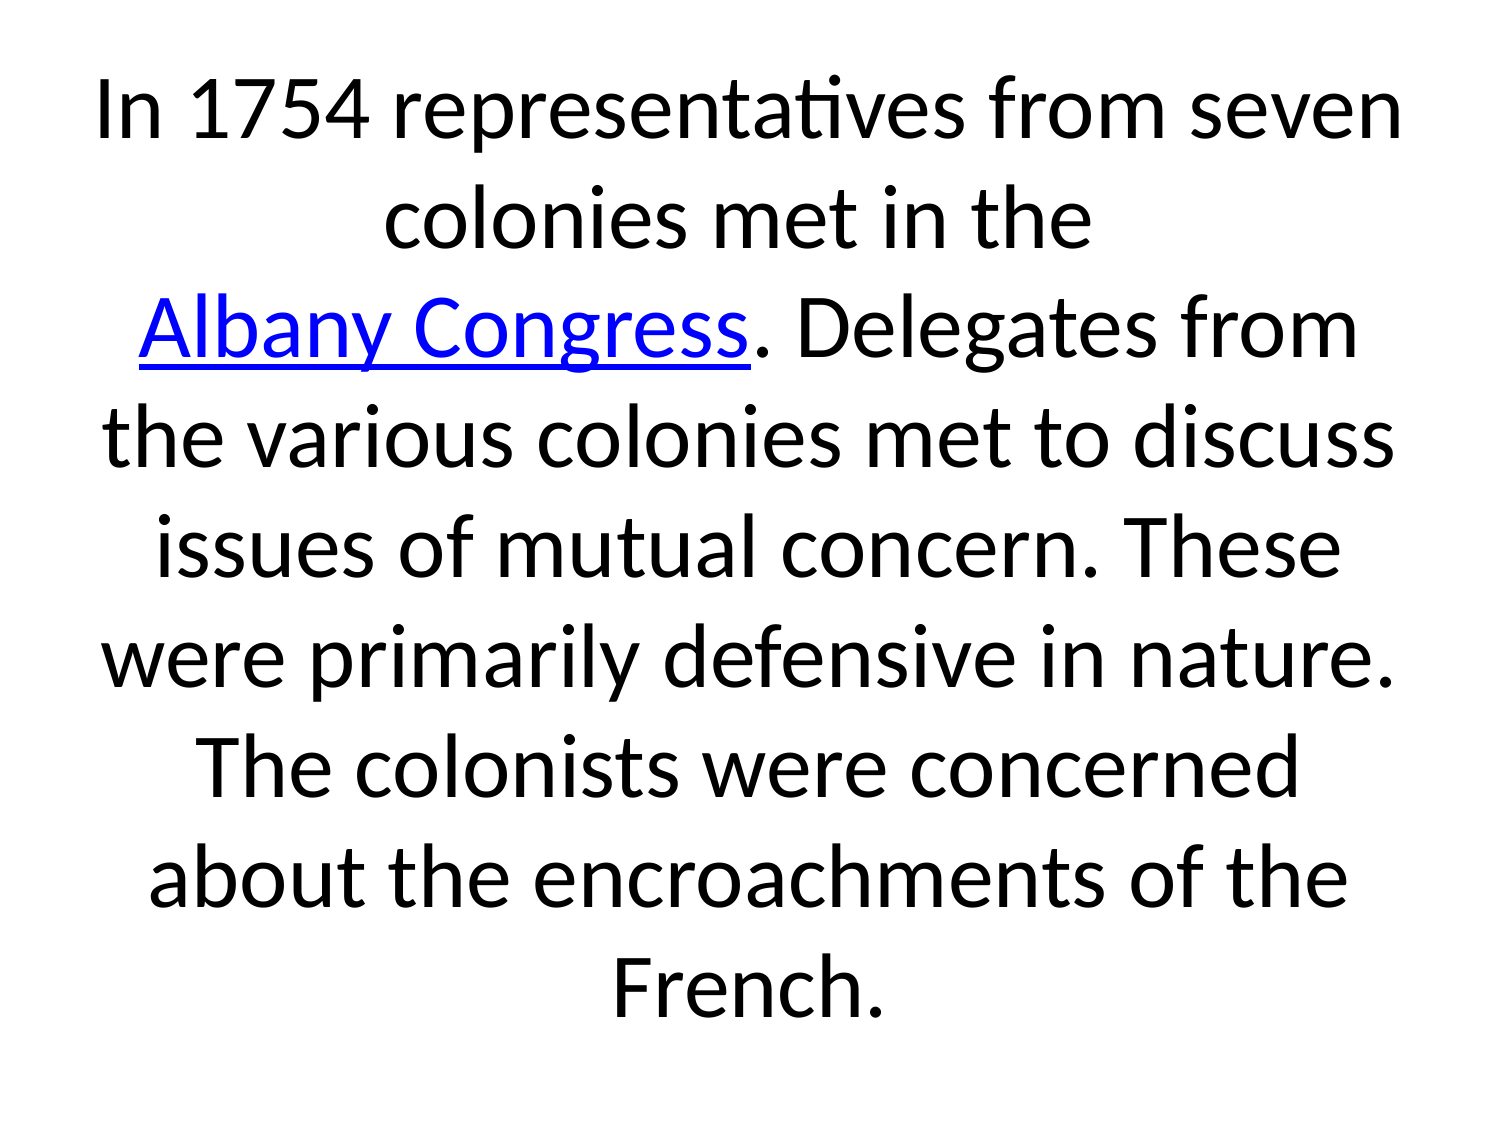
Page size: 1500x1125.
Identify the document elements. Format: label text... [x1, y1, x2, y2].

title In 1754 representatives from seven colonies met in the Albany Congress. Delegates from the various colonies met to discuss issues of mutual concern. These were primarily defensive in nature. The colonists were concerned about the encroachments of the French. [75, 45, 1425, 1038]
